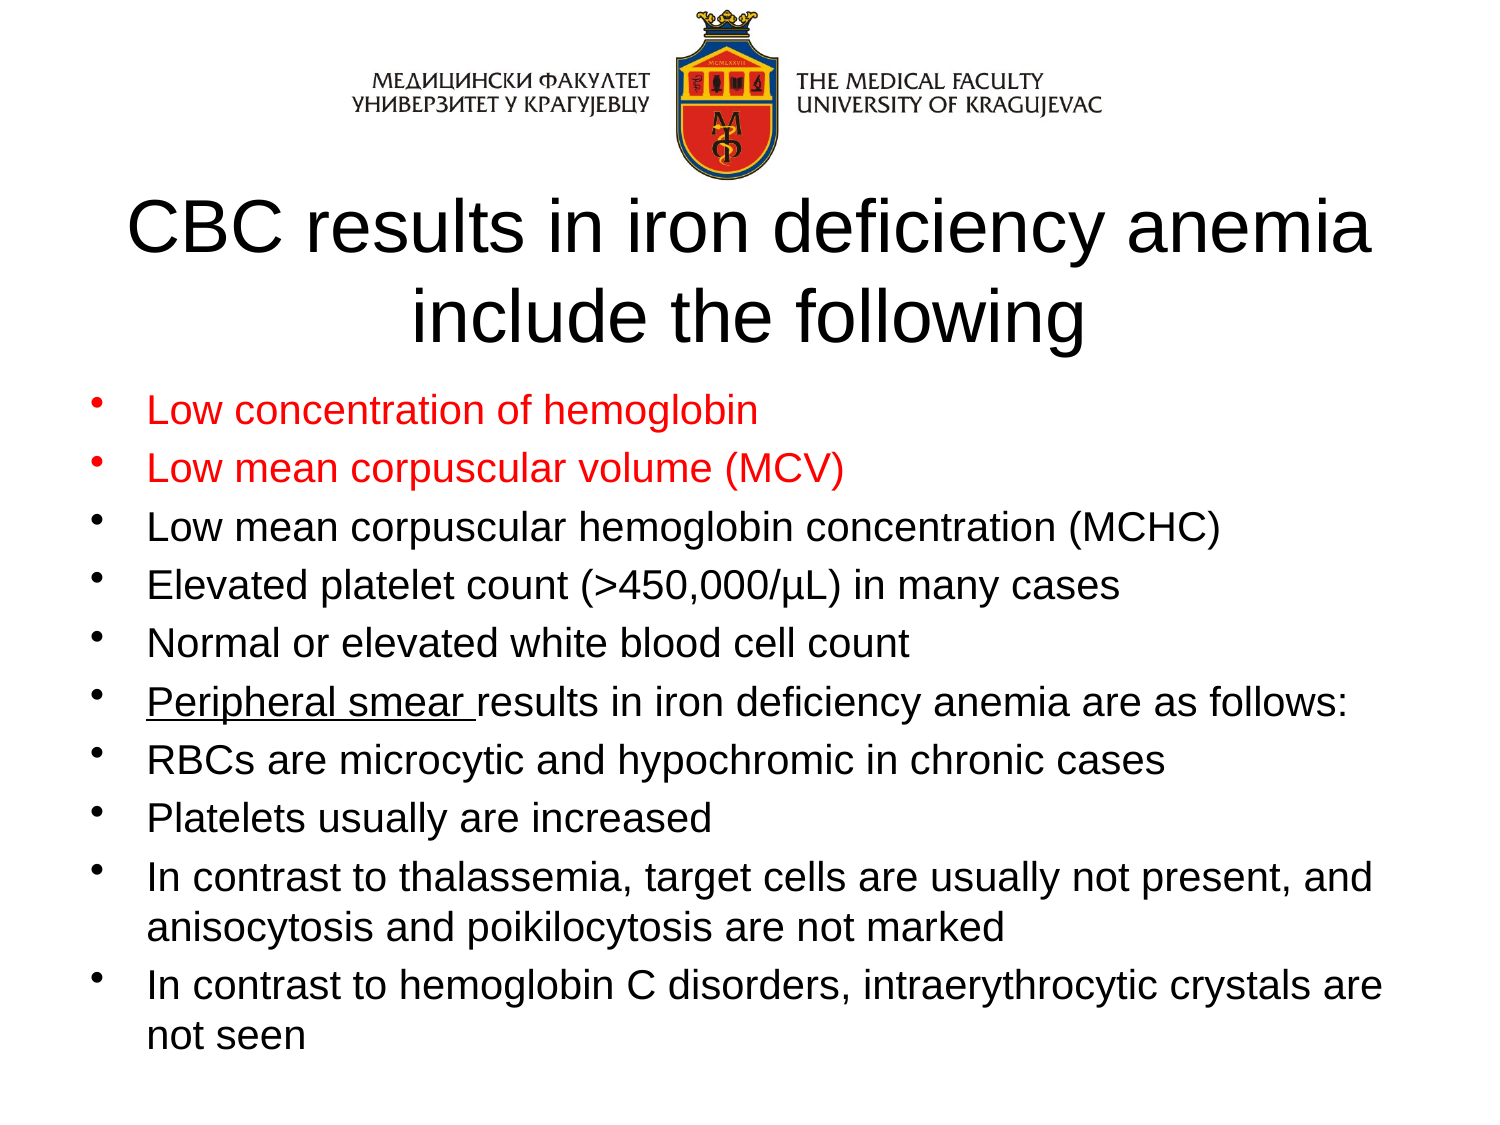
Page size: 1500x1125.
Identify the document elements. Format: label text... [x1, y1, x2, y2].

list Low concentration of hemoglobin Low mean corpuscular volume (MCV) Low mean corpuscular hemoglobin concentration (MCHC) Elevated platelet count (>450,000/µL) in many cases Normal or elevated white blood cell count Peripheral smear results in iron deficiency anemia are as follows: RBCs are microcytic and hypochromic in chronic cases Platelets usually are increased In contrast to thalassemia, target cells are usually not present, and anisocytosis and poikilocytosis are not marked In contrast to hemoglobin C disorders, intraerythrocytic crystals are not seen [75, 375, 1425, 1118]
title CBC results in iron deficiency anemia include the following [75, 174, 1425, 362]
picture [328, 0, 1125, 174]
